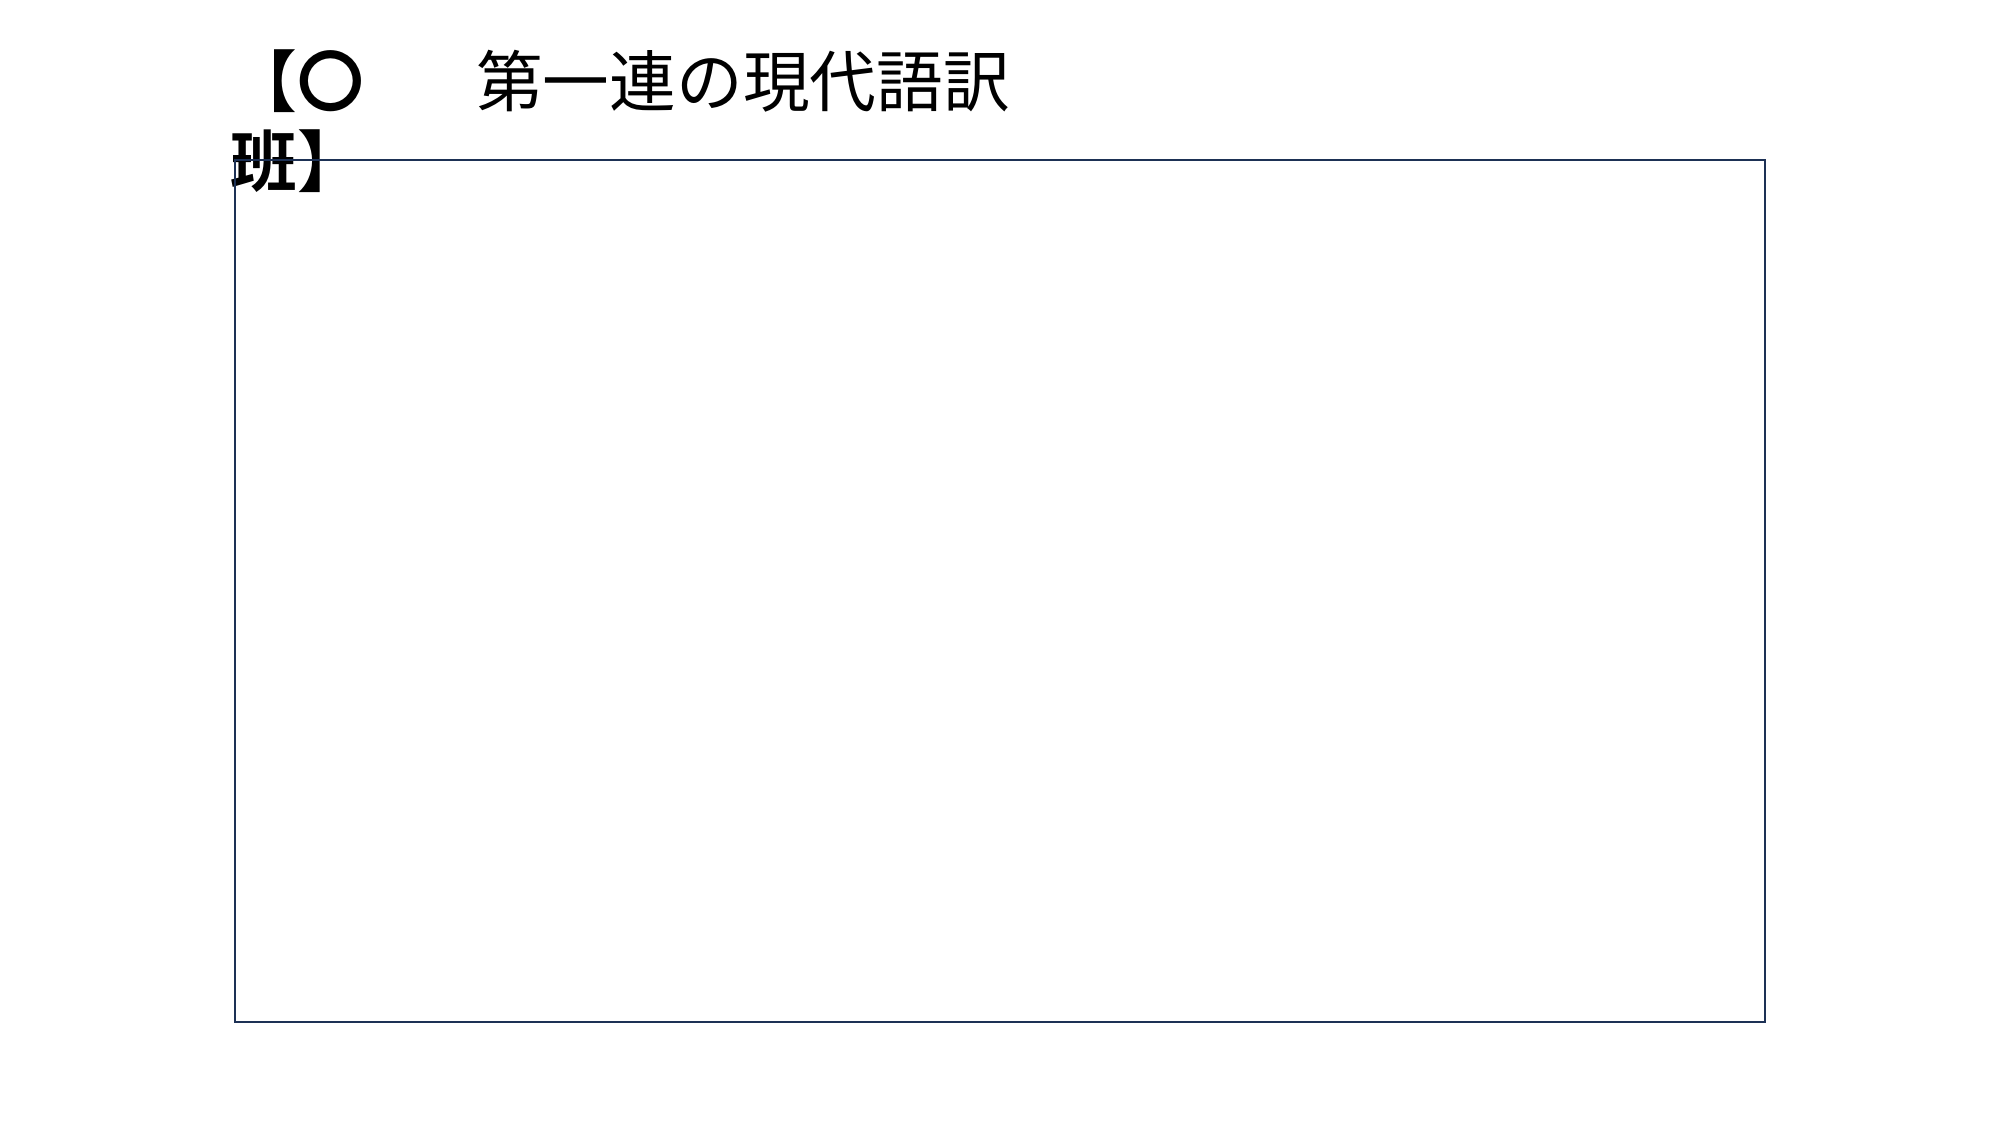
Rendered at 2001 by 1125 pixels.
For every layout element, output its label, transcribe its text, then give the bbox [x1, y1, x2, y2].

text_box 【〇班】 [216, 32, 462, 207]
text_box [234, 159, 1766, 1023]
text_box 第一連の現代語訳 [461, 32, 1083, 127]
